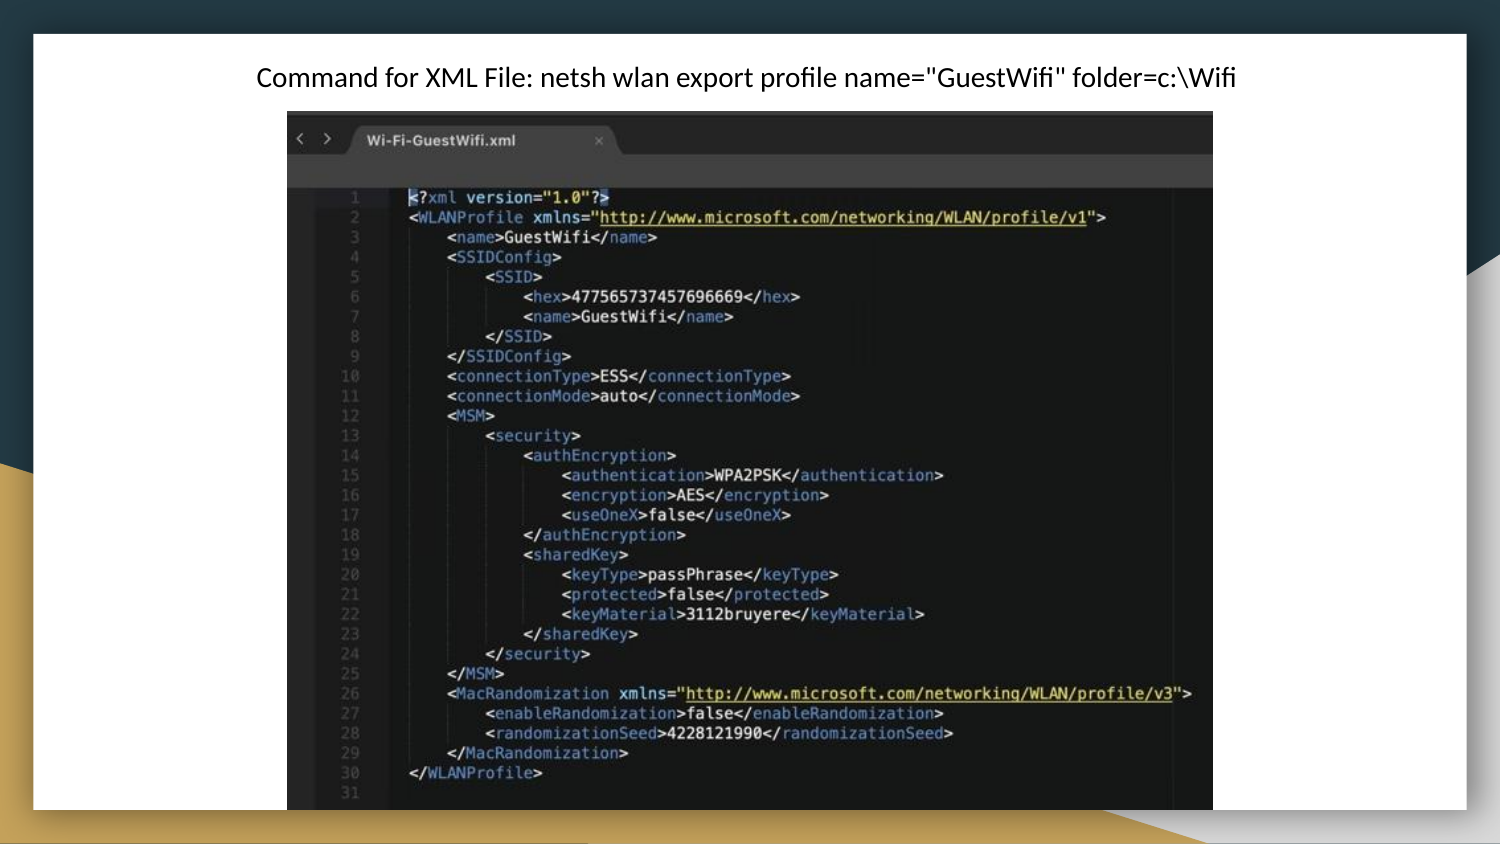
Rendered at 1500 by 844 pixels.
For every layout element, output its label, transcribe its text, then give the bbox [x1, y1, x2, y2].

picture [287, 111, 1213, 810]
text_box Command for XML File: netsh wlan export profile name="GuestWifi" folder=c:\Wifi [241, 43, 1259, 99]
